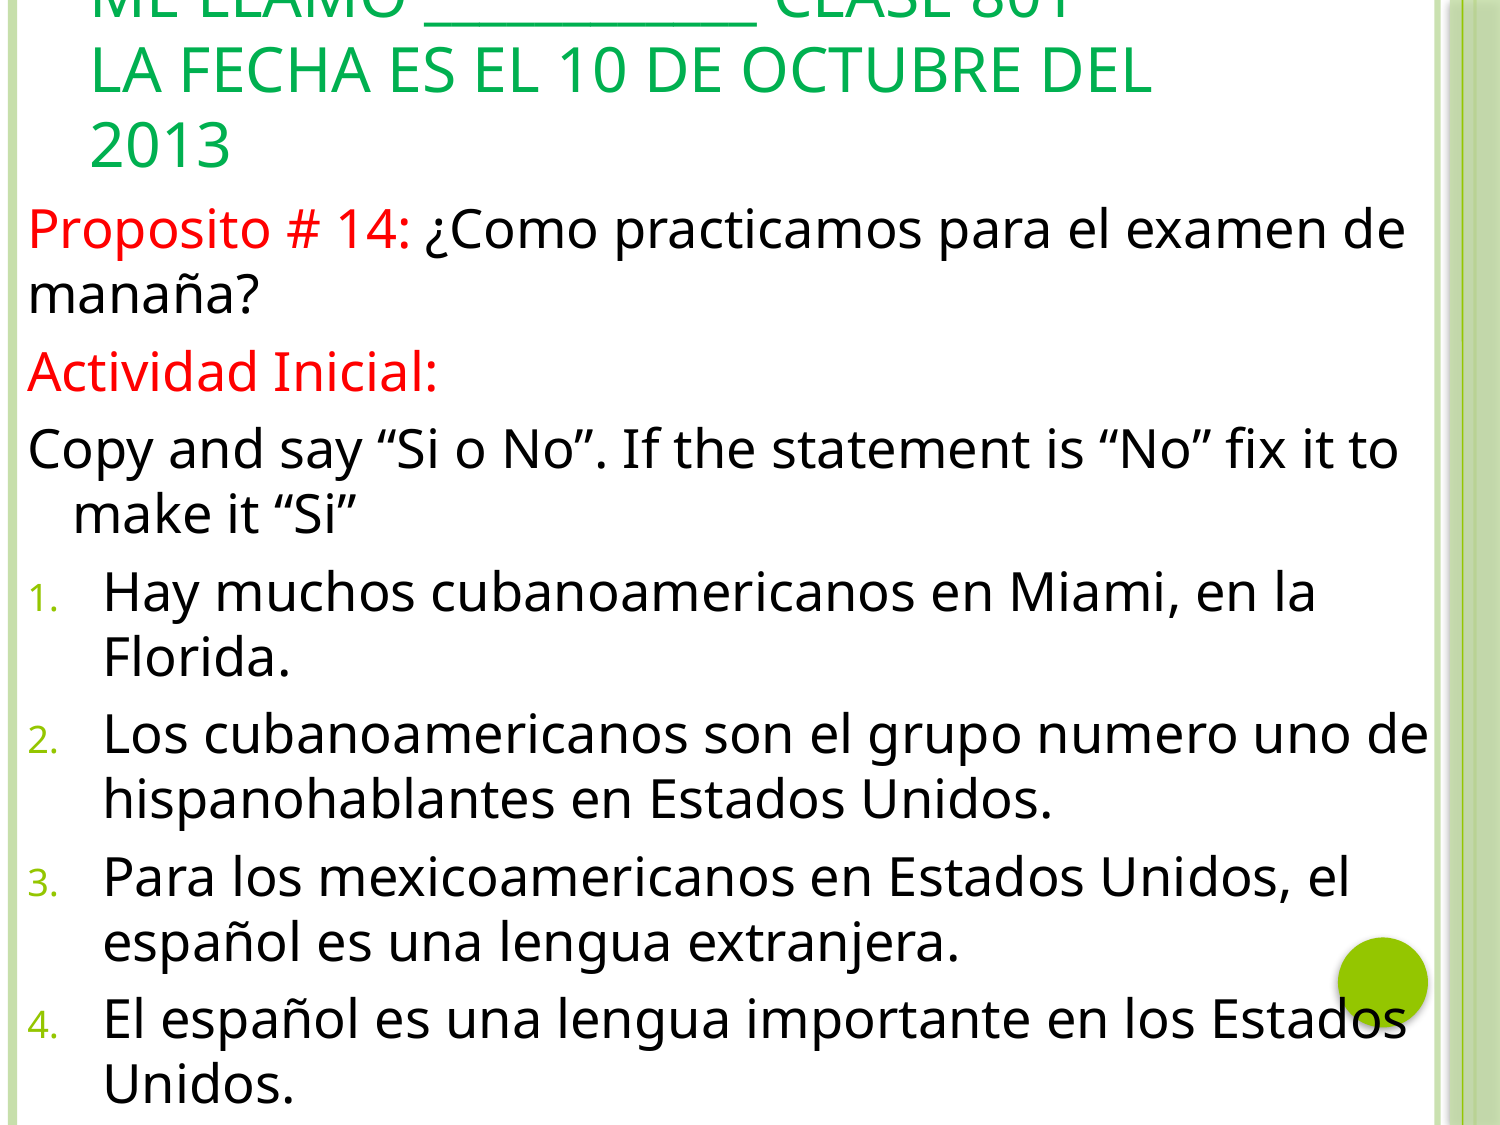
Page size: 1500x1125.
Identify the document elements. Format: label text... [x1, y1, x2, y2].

title Me llamo ____________ Clase 801 La fecha es el 10 de octubre del 2013 [75, 0, 1300, 187]
list Proposito # 14: ¿Como practicamos para el examen de manaña? Actividad Inicial: Copy and say “Si o No”. If the statement is “No” fix it to make it “Si” Hay muchos cubanoamericanos en Miami, en la Florida. Los cubanoamericanos son el grupo numero uno de hispanohablantes en Estados Unidos. Para los mexicoamericanos en Estados Unidos, el español es una lengua extranjera. El español es una lengua importante en los Estados Unidos. [12, 187, 1488, 1113]
